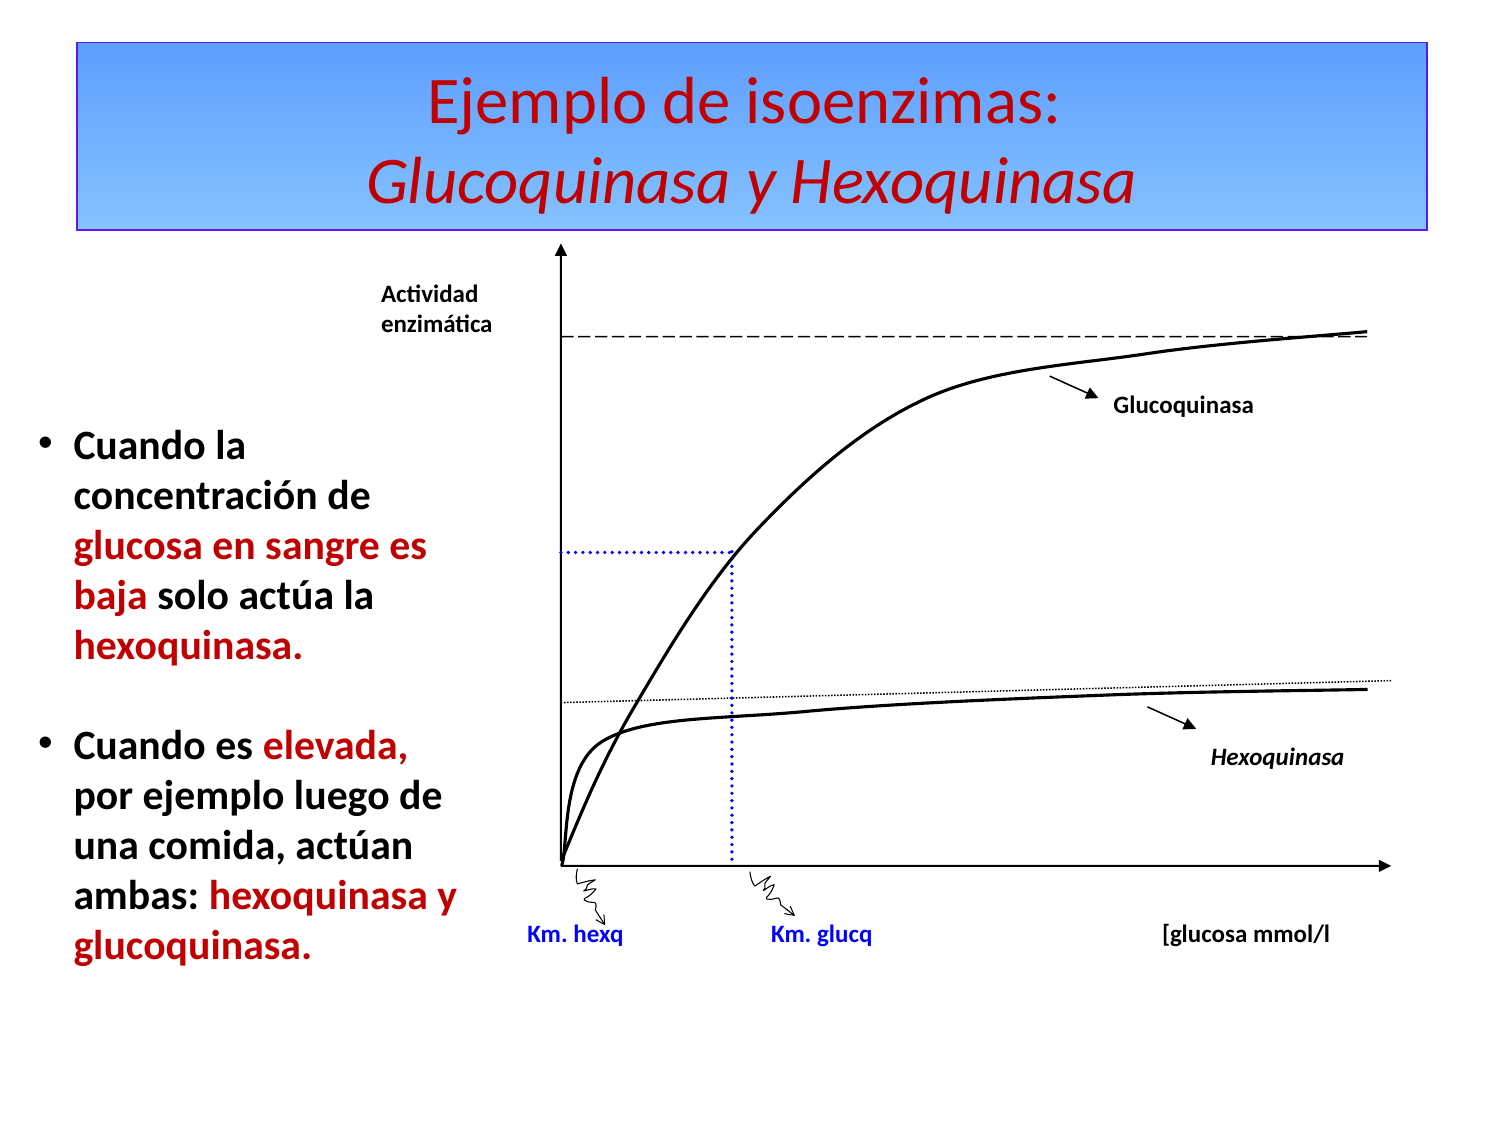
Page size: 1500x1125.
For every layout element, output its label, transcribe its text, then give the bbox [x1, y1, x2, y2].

text_box Cuando la concentración de glucosa en sangre es baja solo actúa la hexoquinasa. Cuando es elevada, por ejemplo luego de una comida, actúan ambas: hexoquinasa y glucoquinasa. [23, 410, 481, 1026]
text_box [366, 243, 1465, 977]
title Ejemplo de isoenzimas: Glucoquinasa y Hexoquinasa [76, 42, 1428, 231]
